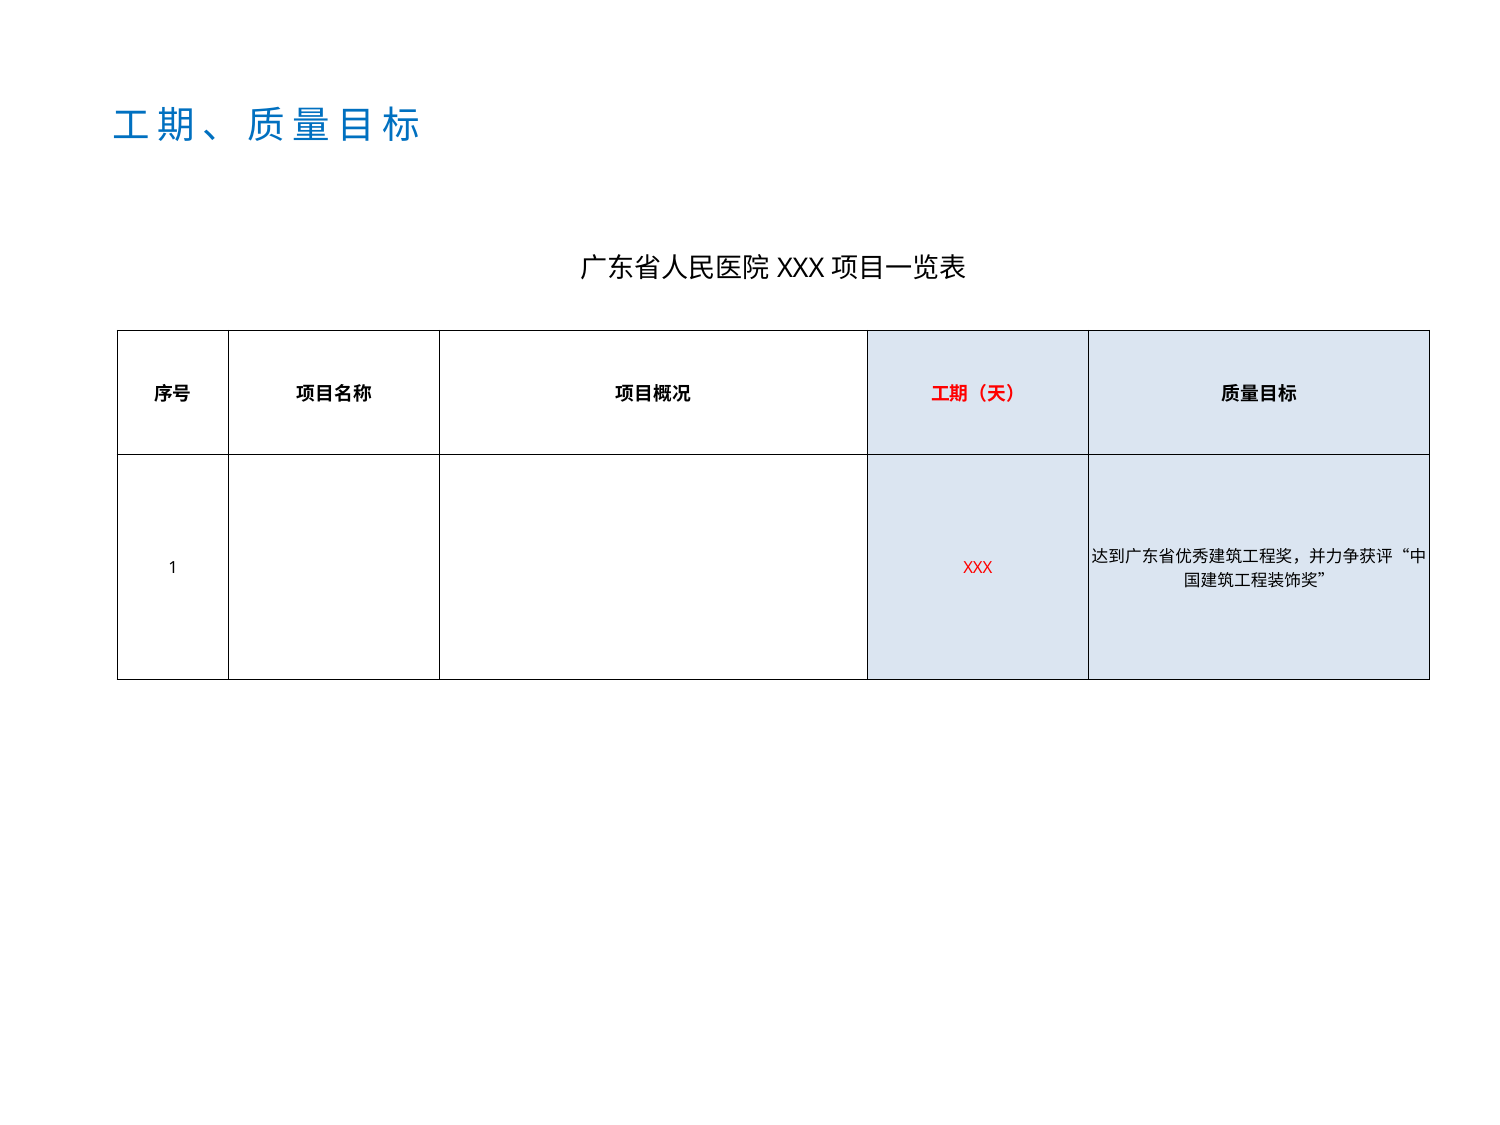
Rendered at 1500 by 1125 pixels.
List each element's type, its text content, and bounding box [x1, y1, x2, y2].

table_cell 质量目标 [1089, 331, 1429, 454]
table_cell [229, 455, 439, 679]
table_cell 序号 [118, 331, 228, 454]
table_cell 项目概况 [440, 331, 867, 454]
table_cell 达到广东省优秀建筑工程奖，并力争获评“中国建筑工程装饰奖” [1089, 455, 1429, 679]
table_cell 项目名称 [229, 331, 439, 454]
text_box 工期、质量目标 [97, 93, 435, 154]
table_cell 1 [118, 455, 228, 679]
table_cell 工期（天） [868, 331, 1088, 454]
table_cell XXX [868, 455, 1088, 679]
table_header 广东省人民医院XXX项目一览表 [117, 199, 1430, 330]
table_cell [440, 455, 867, 679]
